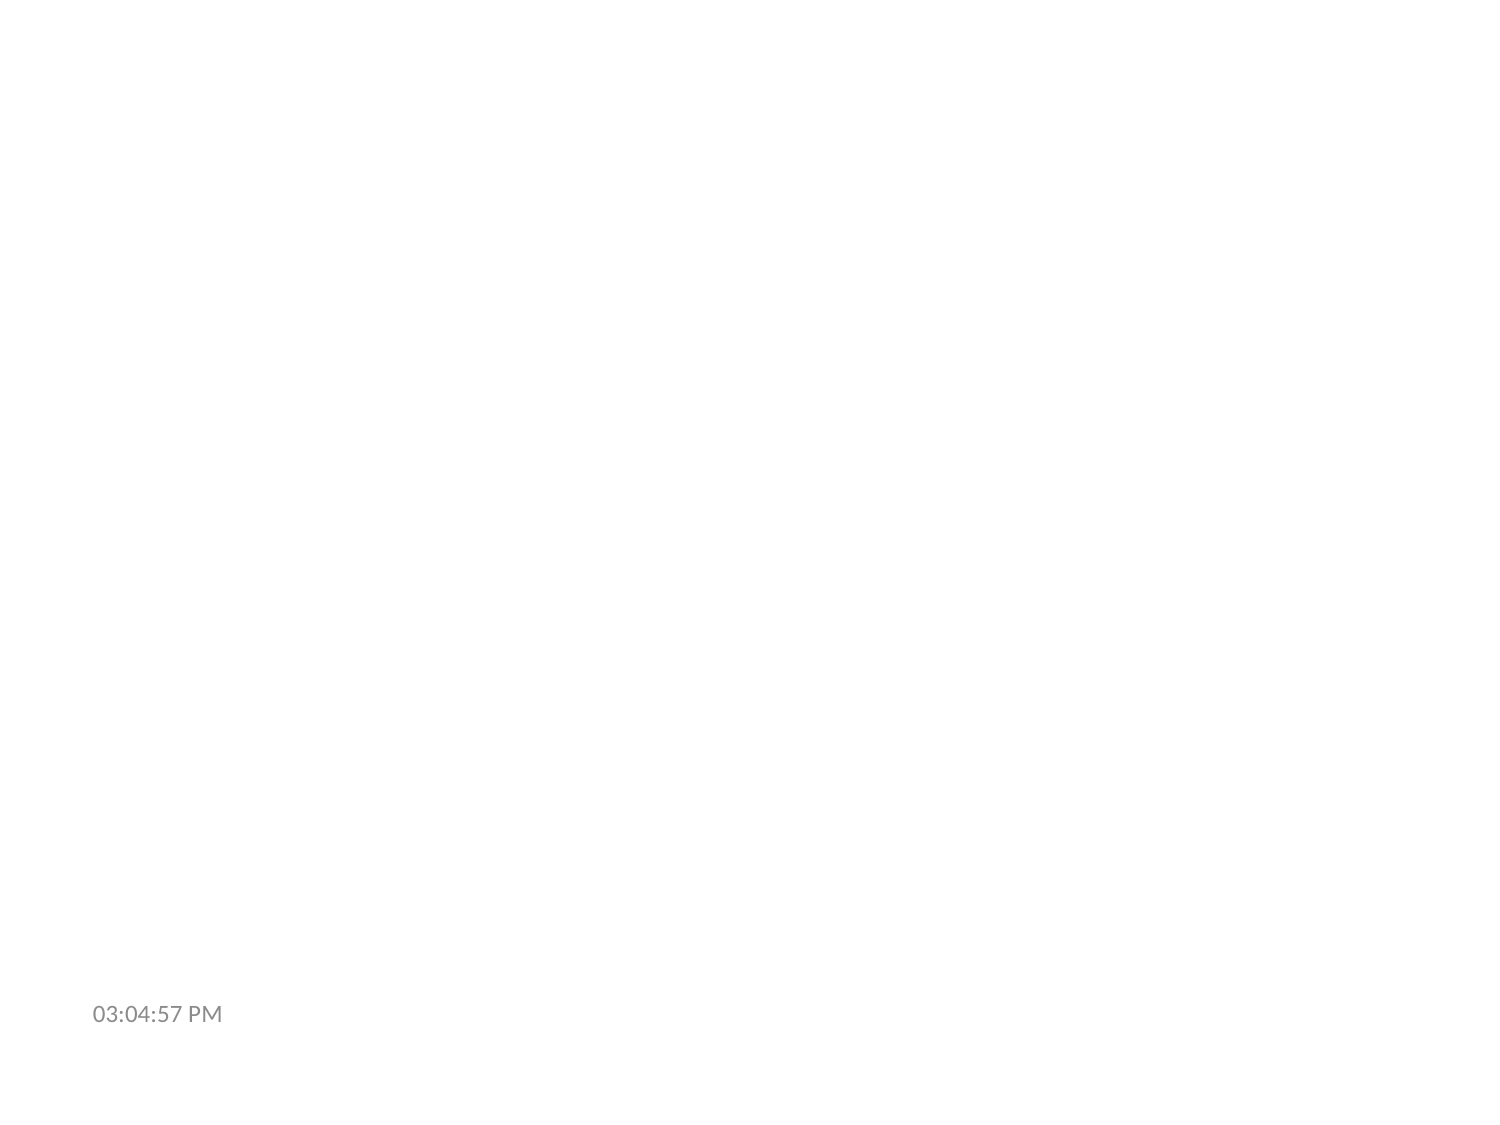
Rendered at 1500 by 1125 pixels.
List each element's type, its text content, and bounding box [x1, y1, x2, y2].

text_box 3:35:09 PM [77, 982, 428, 1043]
